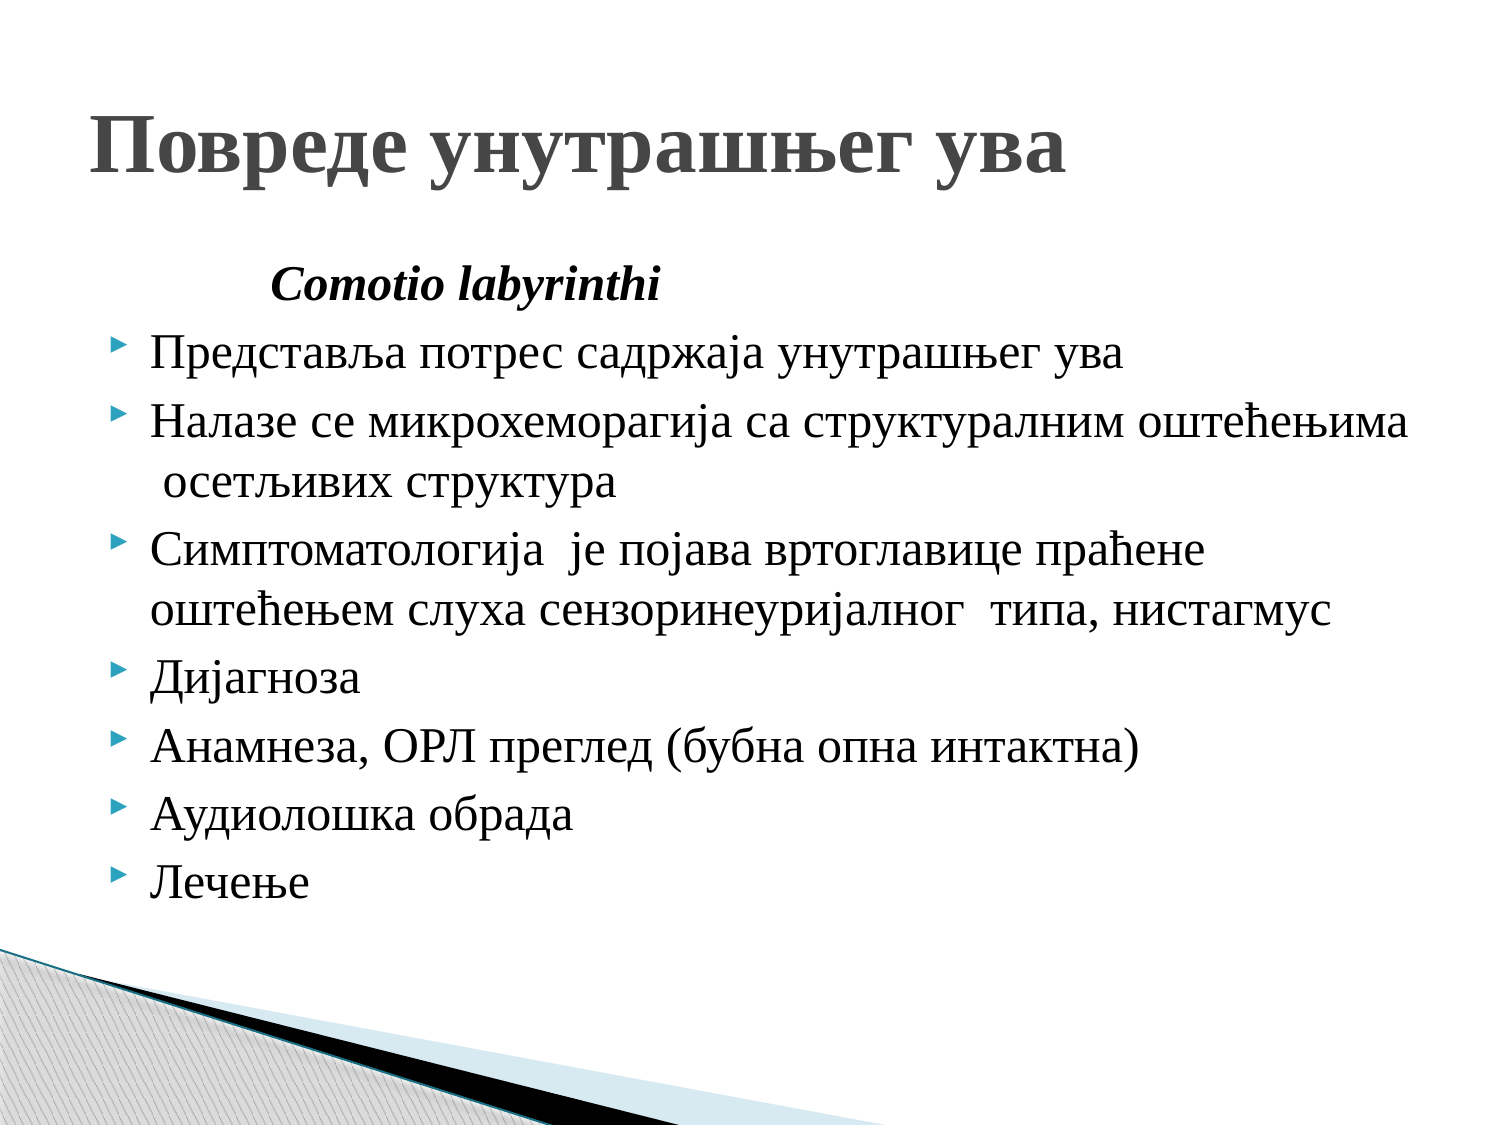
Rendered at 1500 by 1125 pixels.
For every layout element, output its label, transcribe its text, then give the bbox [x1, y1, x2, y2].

title Повреде унутрашњег ува [75, 45, 1425, 233]
list Comotio labyrinthi Представља потрес садржаја унутрашњег ува Налазе се микрохеморагија са структуралним оштећењима осетљивих структура Симптоматологија је појава вртоглавице праћене оштећењем слуха сензоринеуријалног типа, нистагмус Дијагноза Анамнеза, ОРЛ преглед (бубна опна интактна) Аудиолошка обрада Лечење [74, 242, 1426, 986]
